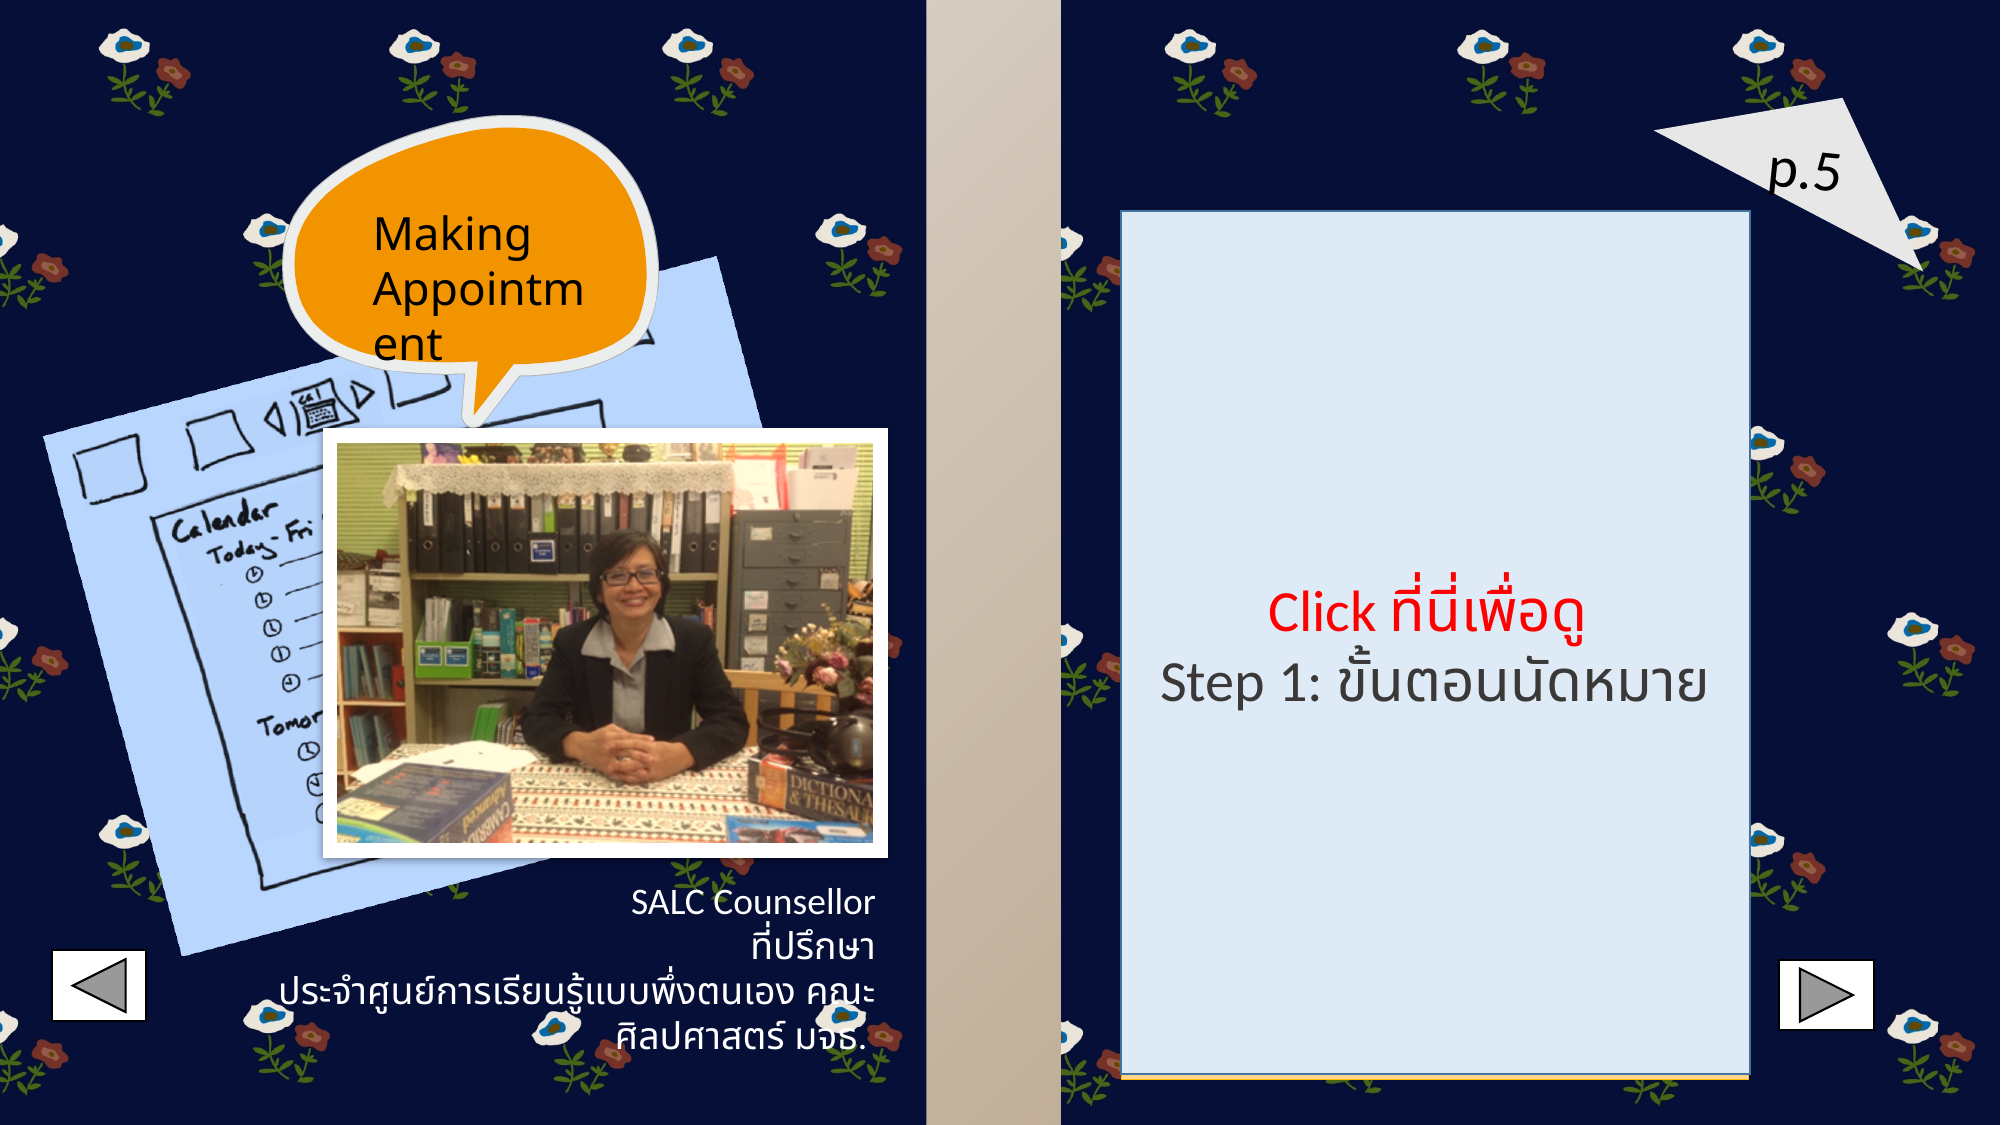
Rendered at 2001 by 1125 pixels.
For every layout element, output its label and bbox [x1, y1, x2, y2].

text_box [282, 115, 660, 429]
text_box [927, 0, 1060, 1125]
picture [0, 0, 927, 1125]
picture [1060, 0, 2000, 1125]
